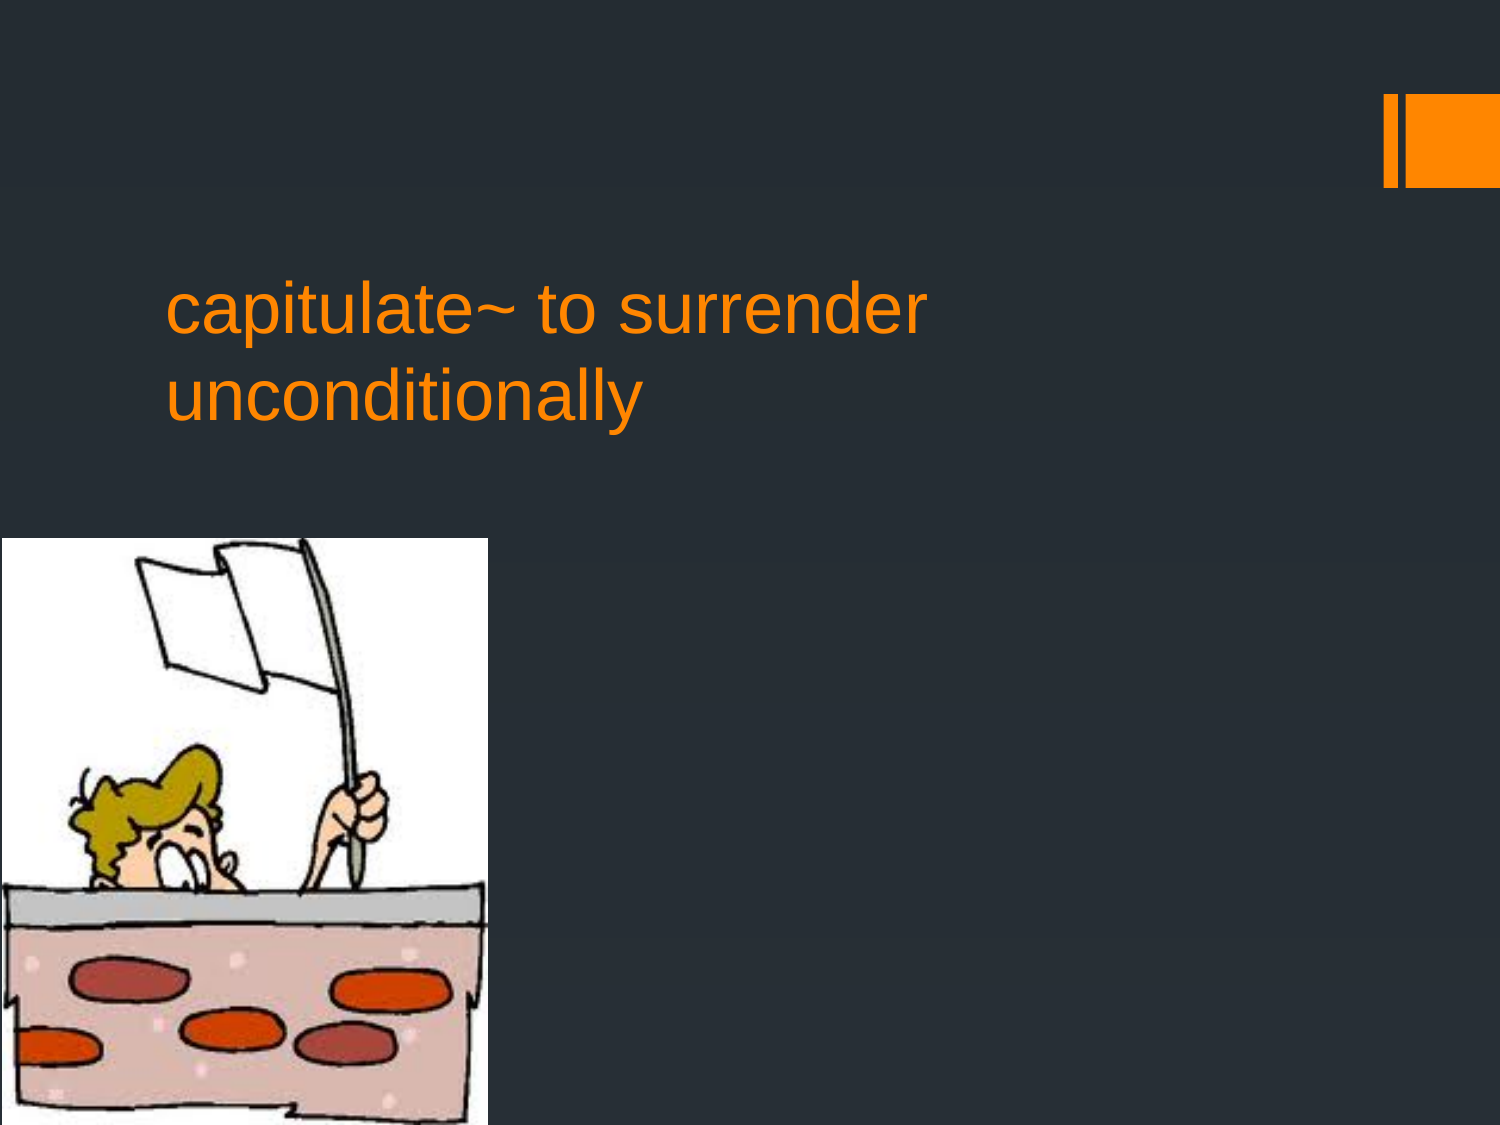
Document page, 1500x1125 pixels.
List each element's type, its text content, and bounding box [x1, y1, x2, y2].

picture [1, 537, 488, 1125]
title capitulate~ to surrender unconditionally [150, 253, 1350, 443]
